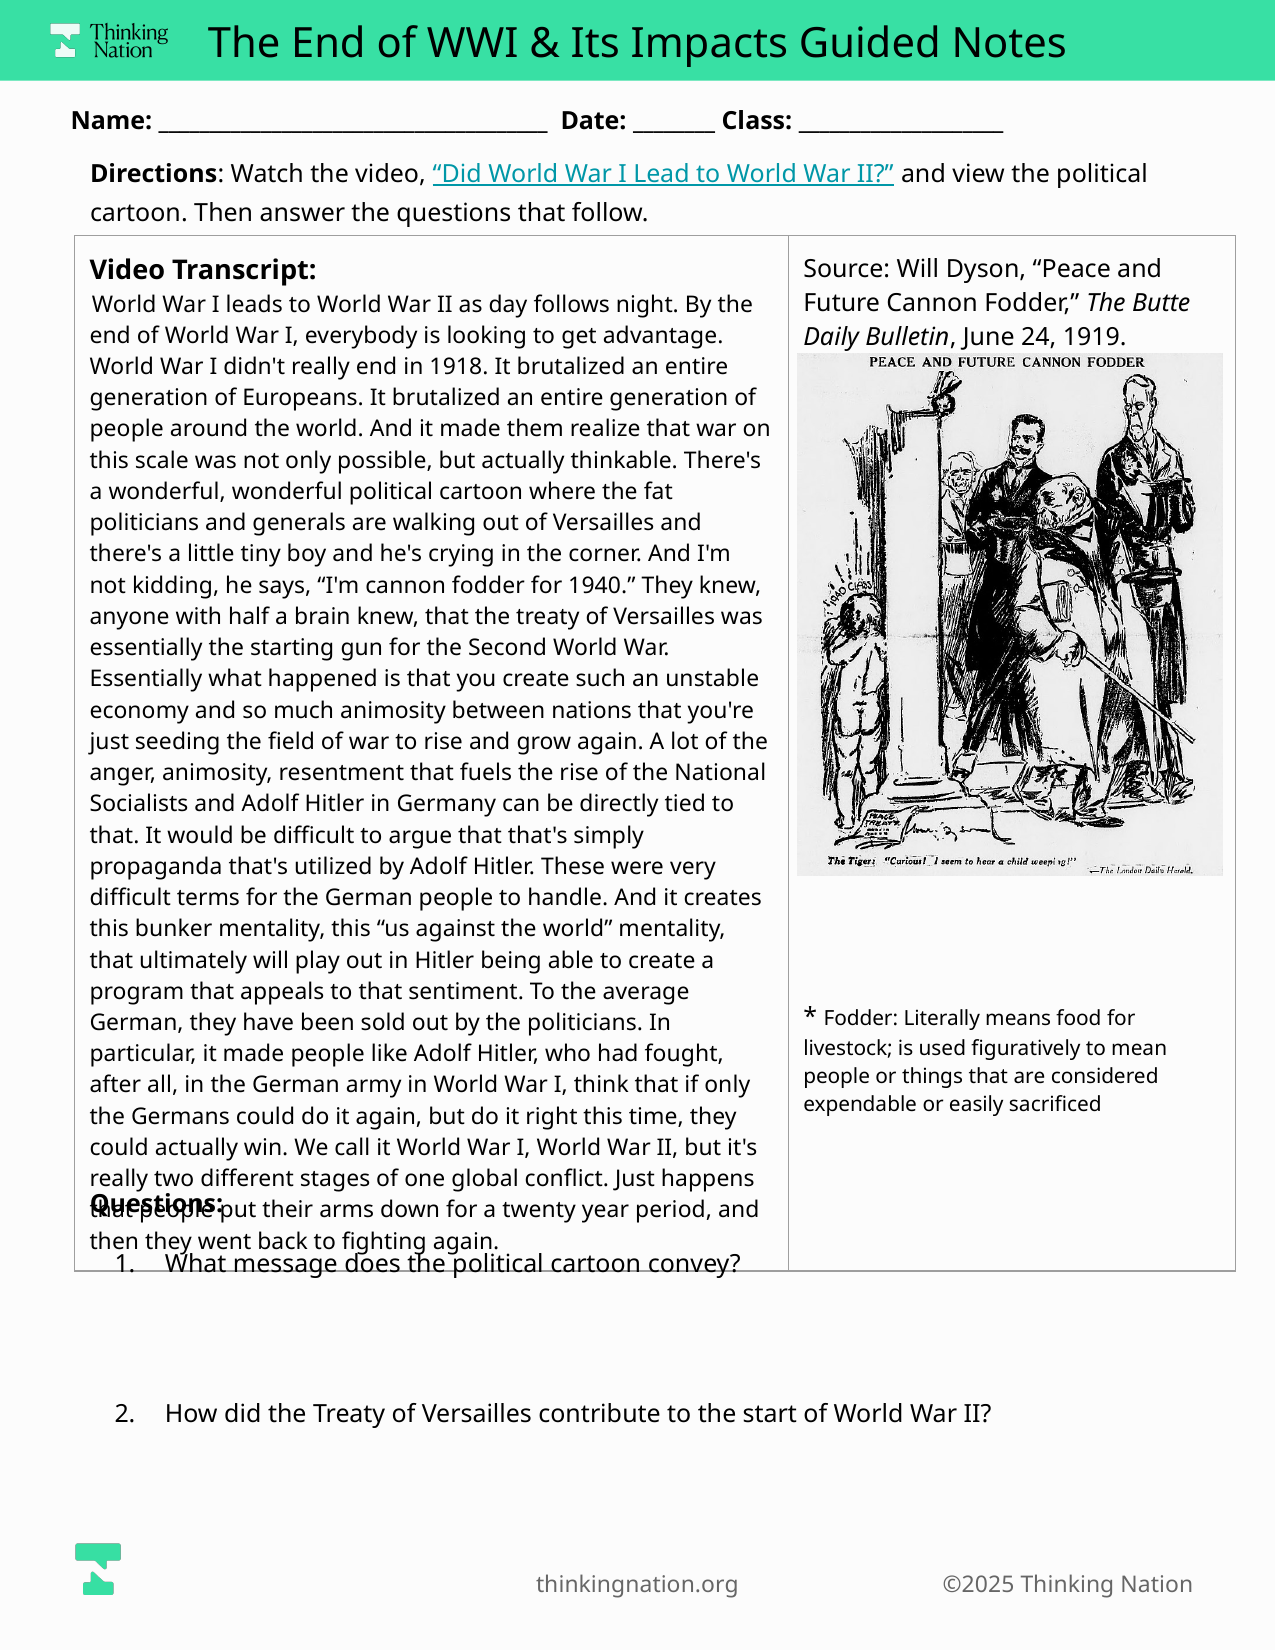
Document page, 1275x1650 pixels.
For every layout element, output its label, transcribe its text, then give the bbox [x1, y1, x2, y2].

table_header Video Transcript: World War I leads to World War II as day follows night. By the end of World War I, everybody is looking to get advantage. World War I didn't really end in 1918. It brutalized an entire generation of Europeans. It brutalized an entire generation of people around the world. And it made them realize that war on this scale was not only possible, but actually thinkable. There's a wonderful, wonderful political cartoon where the fat politicians and generals are walking out of Versailles and there's a little tiny boy and he's crying in the corner. And I'm not kidding, he says, “I'm cannon fodder for 1940.” They knew, anyone with half a brain knew, that the treaty of Versailles was essentially the starting gun for the Second World War. Essentially what happened is that you create such an unstable economy and so much animosity between nations that you're just seeding the field of war to rise and grow again. A lot of the anger, animosity, resentment that fuels the rise of the National Socialists and Adolf Hitler in Germany can be directly tied to that. It would be difficult to argue that that's simply propaganda that's utilized by Adolf Hitler. These were very difficult terms for the German people to handle. And it creates this bunker mentality, this “us against the world” mentality, that ultimately will play out in Hitler being able to create a program that appeals to that sentiment. To the average German, they have been sold out by the politicians. In particular, it made people like Adolf Hitler, who had fought, after all, in the German army in World War I, think that if only the Germans could do it again, but do it right this time, they could actually win. We call it World War I, World War II, but it's really two different stages of one global conflict. Just happens that people put their arms down for a twenty year period, and then they went back to fighting again. [75, 241, 788, 1172]
table_header Source: Will Dyson, “Peace and Future Cannon Fodder,” The Butte Daily Bulletin, June 24, 1919. * Fodder: Literally means food for livestock; is used figuratively to mean people or things that are considered expendable or easily sacrificed [789, 241, 1235, 1270]
picture [36, 12, 172, 69]
text_box thinkingnation.org [486, 1553, 789, 1605]
picture [62, 1533, 134, 1605]
text_box ©2025 Thinking Nation [907, 1553, 1210, 1605]
text_box Name: ______________________________________ Date: ________ Class: ____________________ [55, 89, 1223, 149]
text_box The End of WWI & Its Impacts Guided Notes [0, 0, 1275, 81]
text_box Questions: What message does the political cartoon convey? How did the Treaty of Versailles contribute to the start of World War II? [74, 1172, 1201, 1532]
text_box Directions: Watch the video, “Did World War I Lead to World War II?” and view the political cartoon. Then answer the questions that follow. [75, 137, 1242, 241]
picture [796, 352, 1223, 876]
